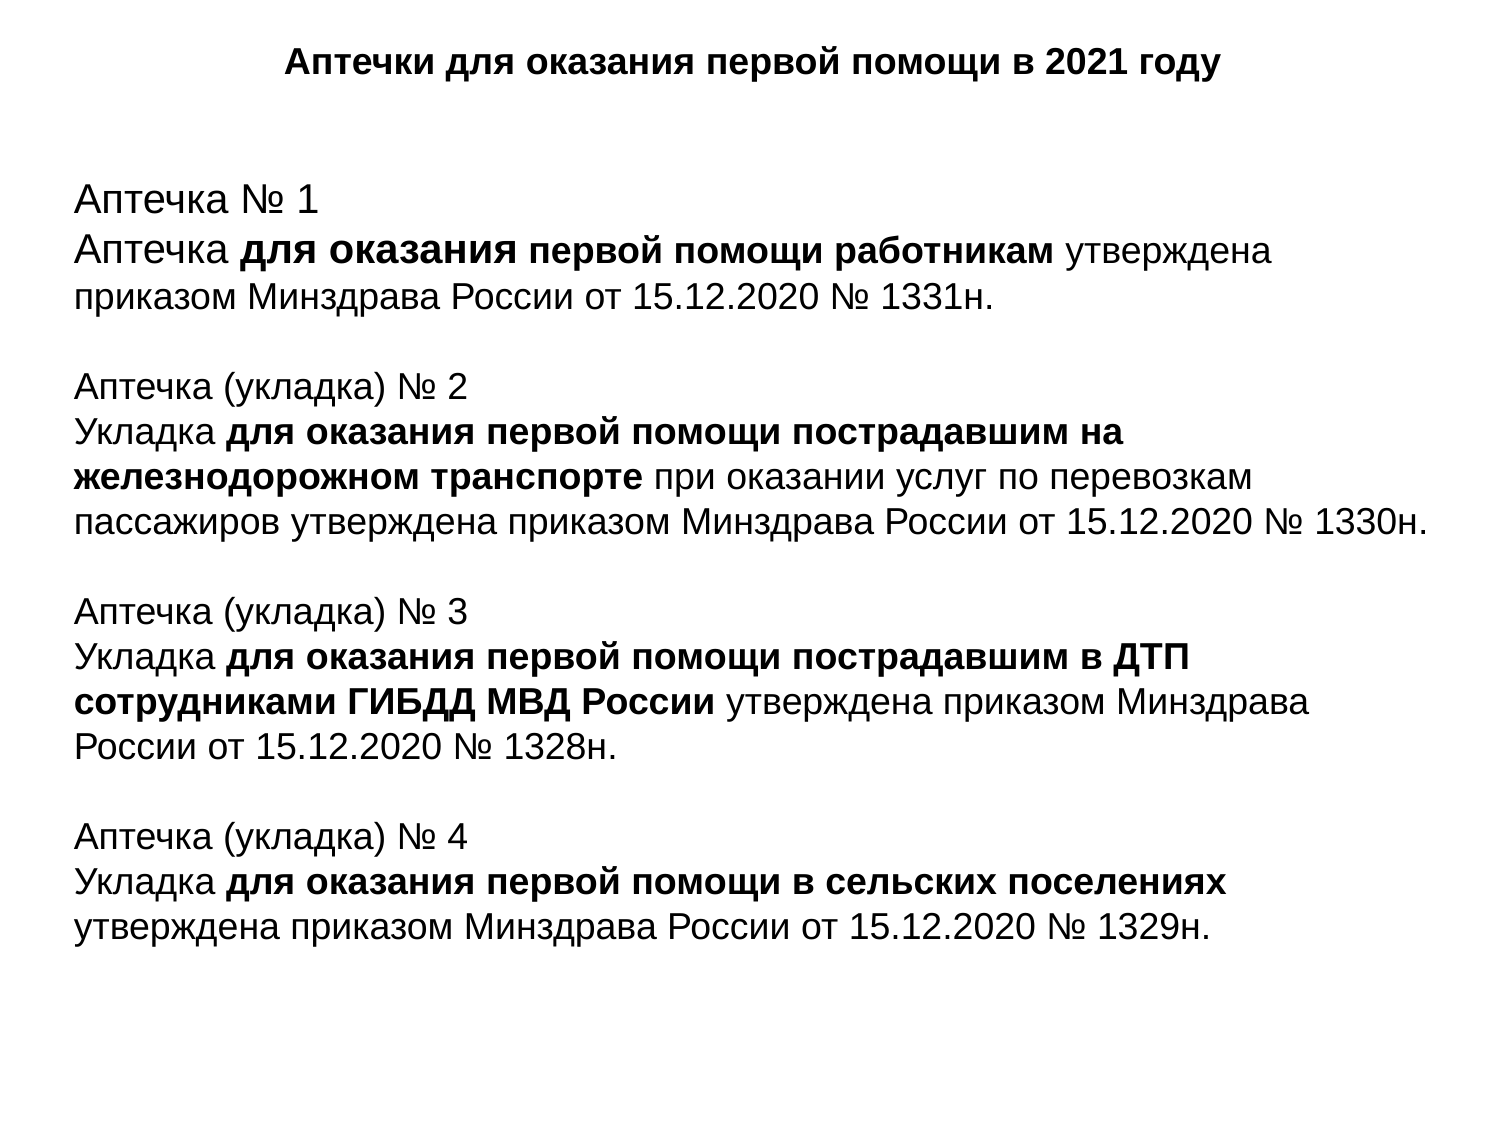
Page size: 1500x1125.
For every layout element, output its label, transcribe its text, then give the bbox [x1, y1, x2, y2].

text_box Аптечки для оказания первой помощи в 2021 году Аптечка № 1 Аптечка для оказания первой помощи работникам утверждена приказом Минздрава России от 15.12.2020 № 1331н. Аптечка (укладка) № 2 Укладка для оказания первой помощи пострадавшим на железнодорожном транспорте при оказании услуг по перевозкам пассажиров утверждена приказом Минздрава России от 15.12.2020 № 1330н. Аптечка (укладка) № 3 Укладка для оказания первой помощи пострадавшим в ДТП сотрудниками ГИБДД МВД России утверждена приказом Минздрава России от 15.12.2020 № 1328н. Аптечка (укладка) № 4 Укладка для оказания первой помощи в сельских поселениях утверждена приказом Минздрава России от 15.12.2020 № 1329н. [58, 29, 1447, 1125]
